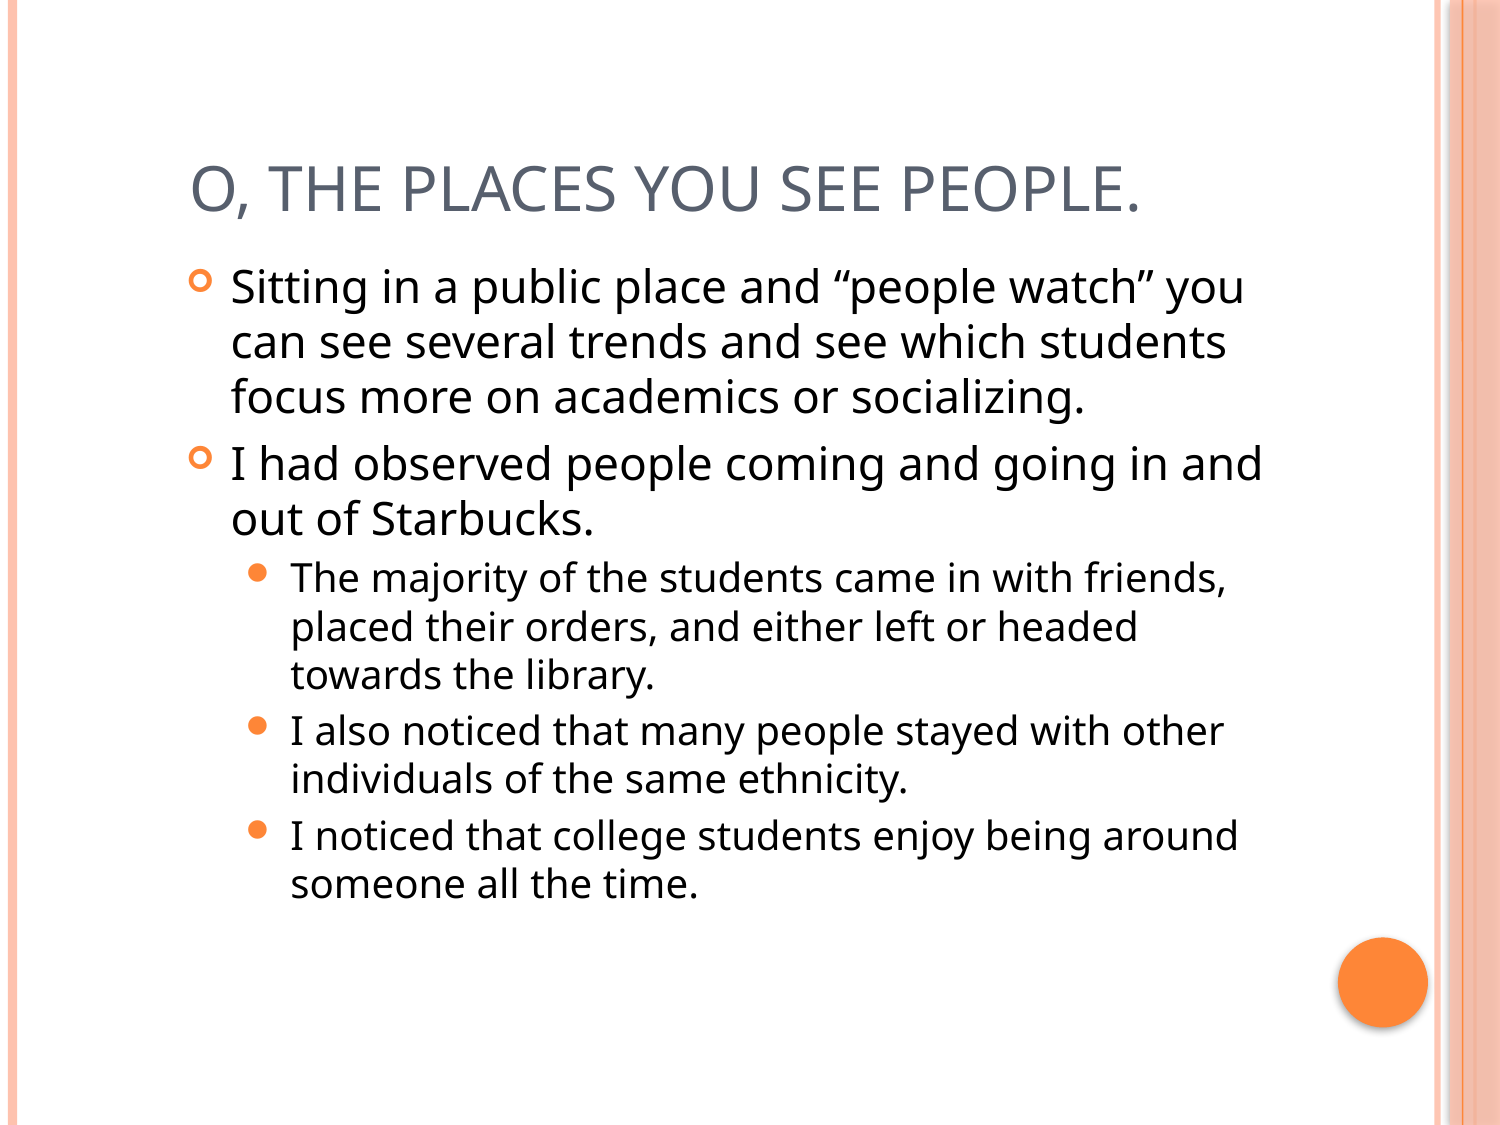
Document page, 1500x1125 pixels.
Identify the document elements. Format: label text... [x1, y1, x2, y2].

title O, the places you see people. [174, 125, 1328, 232]
list Sitting in a public place and “people watch” you can see several trends and see which students focus more on academics or socializing. I had observed people coming and going in and out of Starbucks. The majority of the students came in with friends, placed their orders, and either left or headed towards the library. I also noticed that many people stayed with other individuals of the same ethnicity. I noticed that college students enjoy being around someone all the time. [171, 249, 1283, 957]
